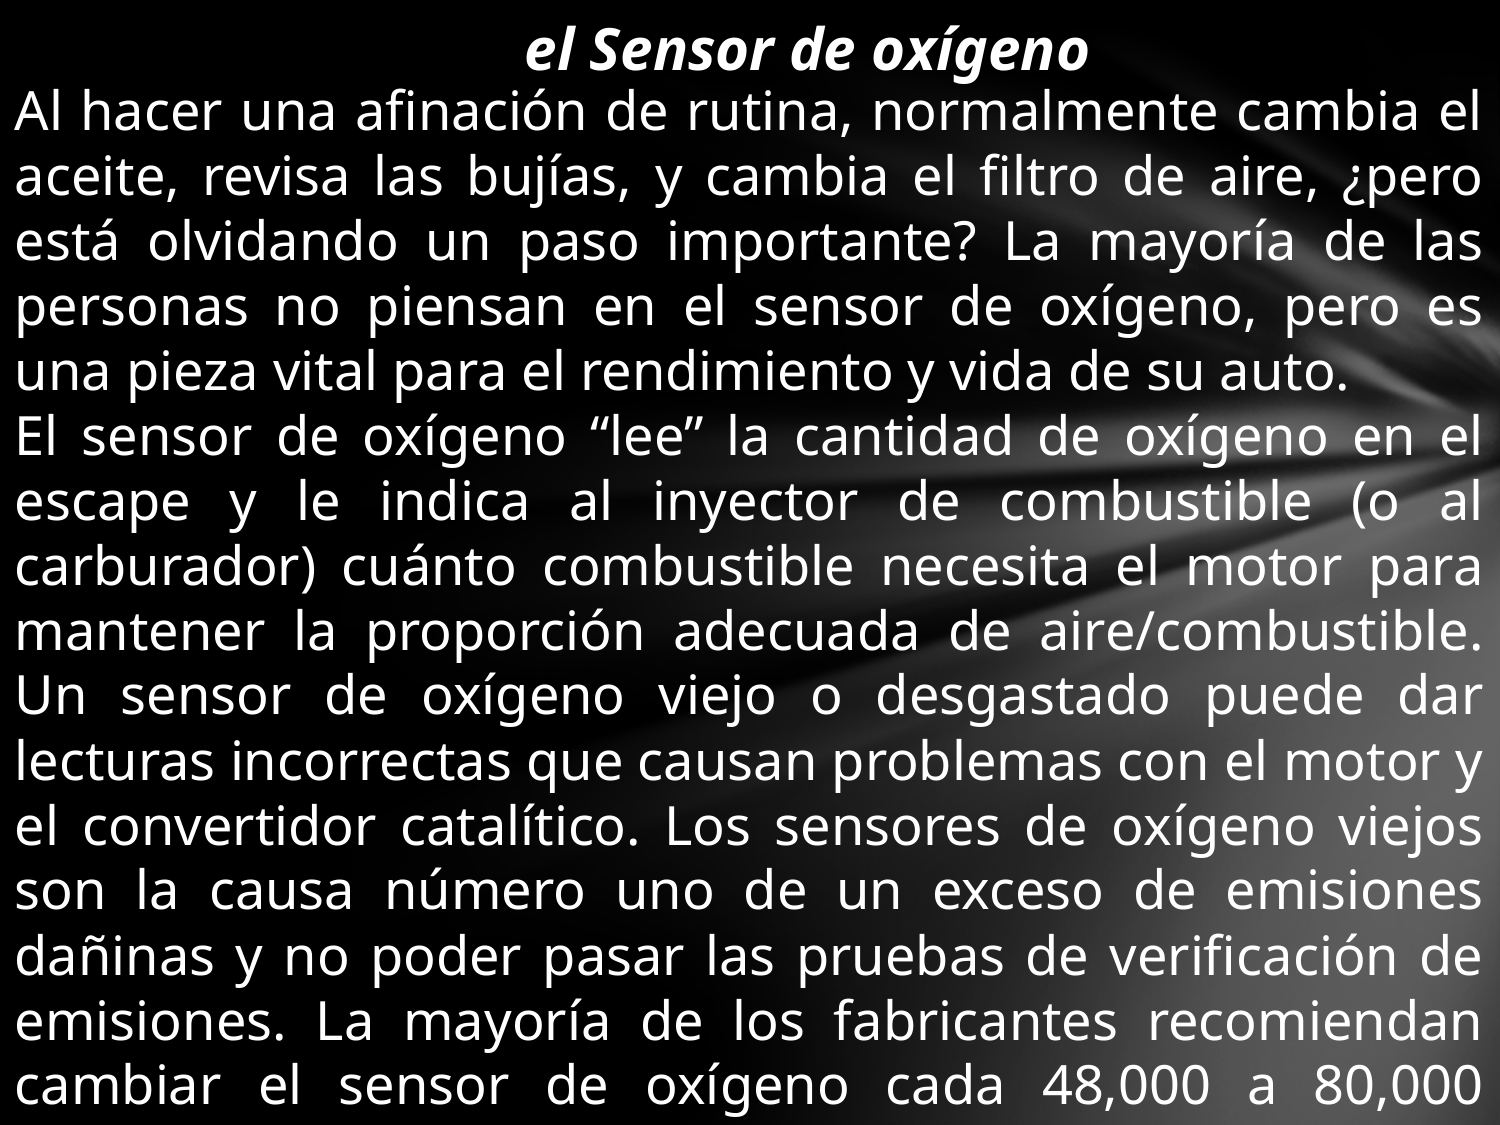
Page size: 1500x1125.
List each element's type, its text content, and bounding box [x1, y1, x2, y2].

text_box Al hacer una afinación de rutina, normalmente cambia el aceite, revisa las bujías, y cambia el filtro de aire, ¿pero está olvidando un paso importante? La mayoría de las personas no piensan en el sensor de oxígeno, pero es una pieza vital para el rendimiento y vida de su auto. El sensor de oxígeno “lee” la cantidad de oxígeno en el escape y le indica al inyector de combustible (o al carburador) cuánto combustible necesita el motor para mantener la proporción adecuada de aire/combustible. Un sensor de oxígeno viejo o desgastado puede dar lecturas incorrectas que causan problemas con el motor y el convertidor catalítico. Los sensores de oxígeno viejos son la causa número uno de un exceso de emisiones dañinas y no poder pasar las pruebas de verificación de emisiones. La mayoría de los fabricantes recomiendan cambiar el sensor de oxígeno cada 48,000 a 80,000 kilómetros. [0, 68, 1500, 1125]
text_box el Sensor de oxígeno [509, 4, 1105, 68]
